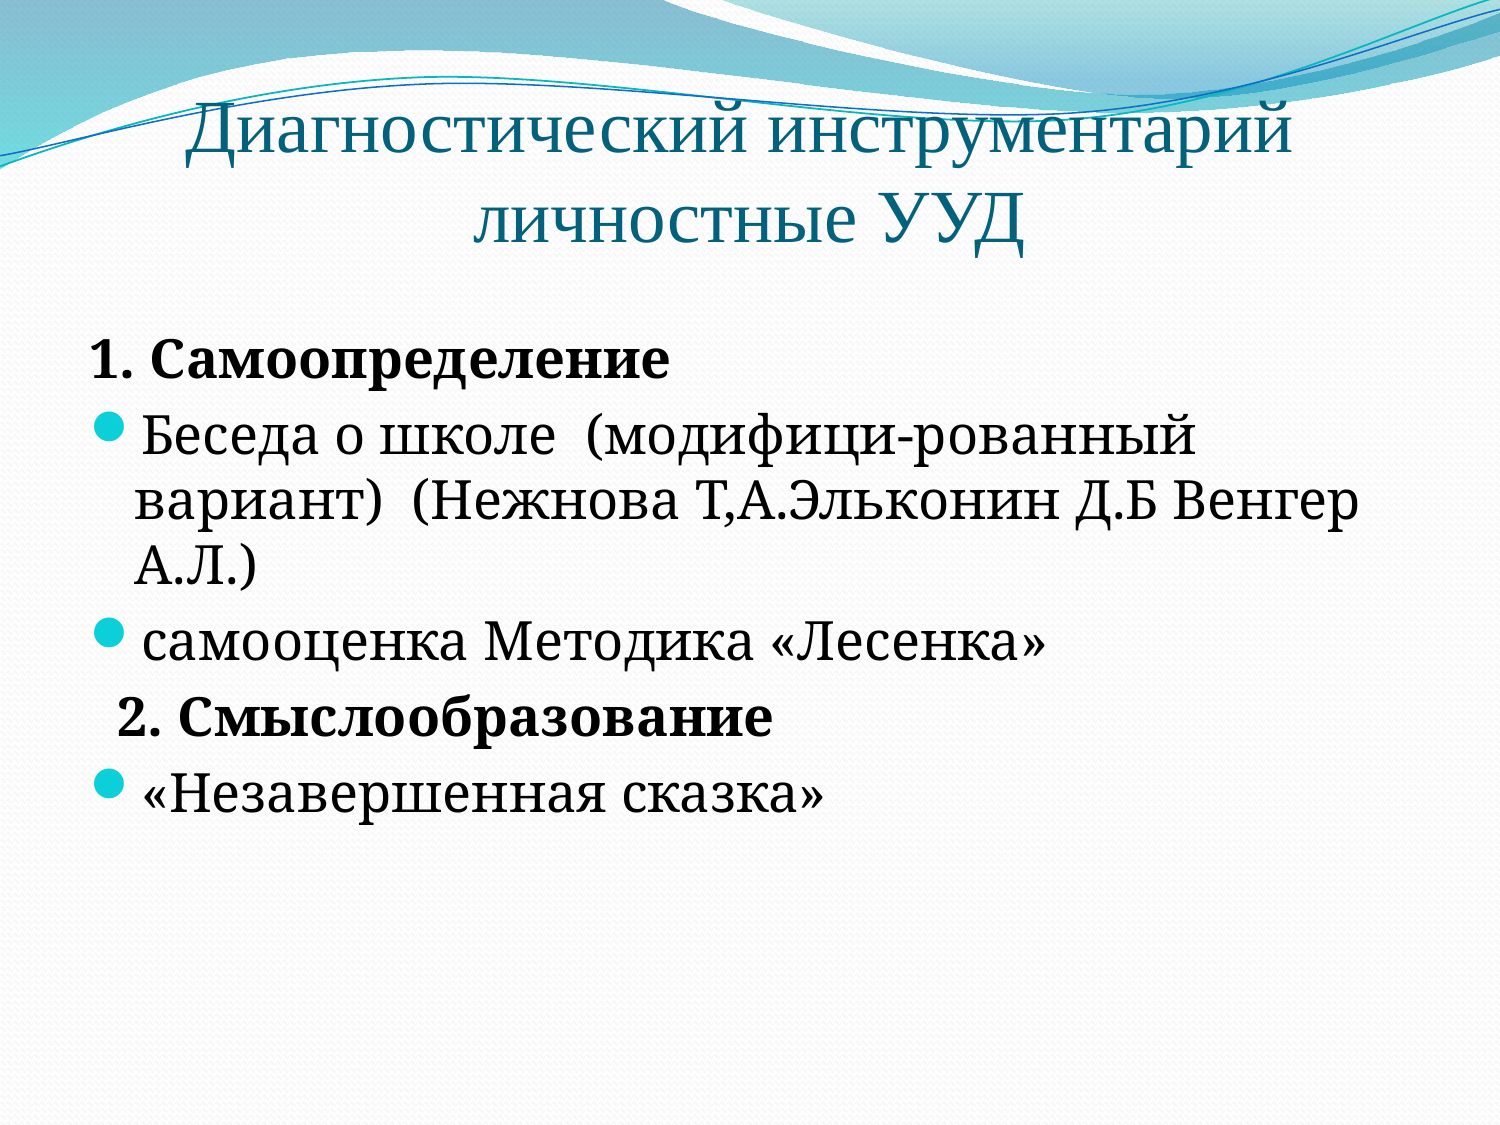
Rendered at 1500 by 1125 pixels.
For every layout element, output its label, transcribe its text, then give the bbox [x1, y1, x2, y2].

list 1. Самоопределение Беседа о школе (модифици-рованный вариант) (Нежнова Т,А.Эльконин Д.Б Венгер А.Л.) самооценка Методика «Лесенка» 2. Смыслообразование «Незавершенная сказка» [75, 317, 1425, 1038]
title Диагностический инструментарий личностные УУД [75, 115, 1425, 258]
